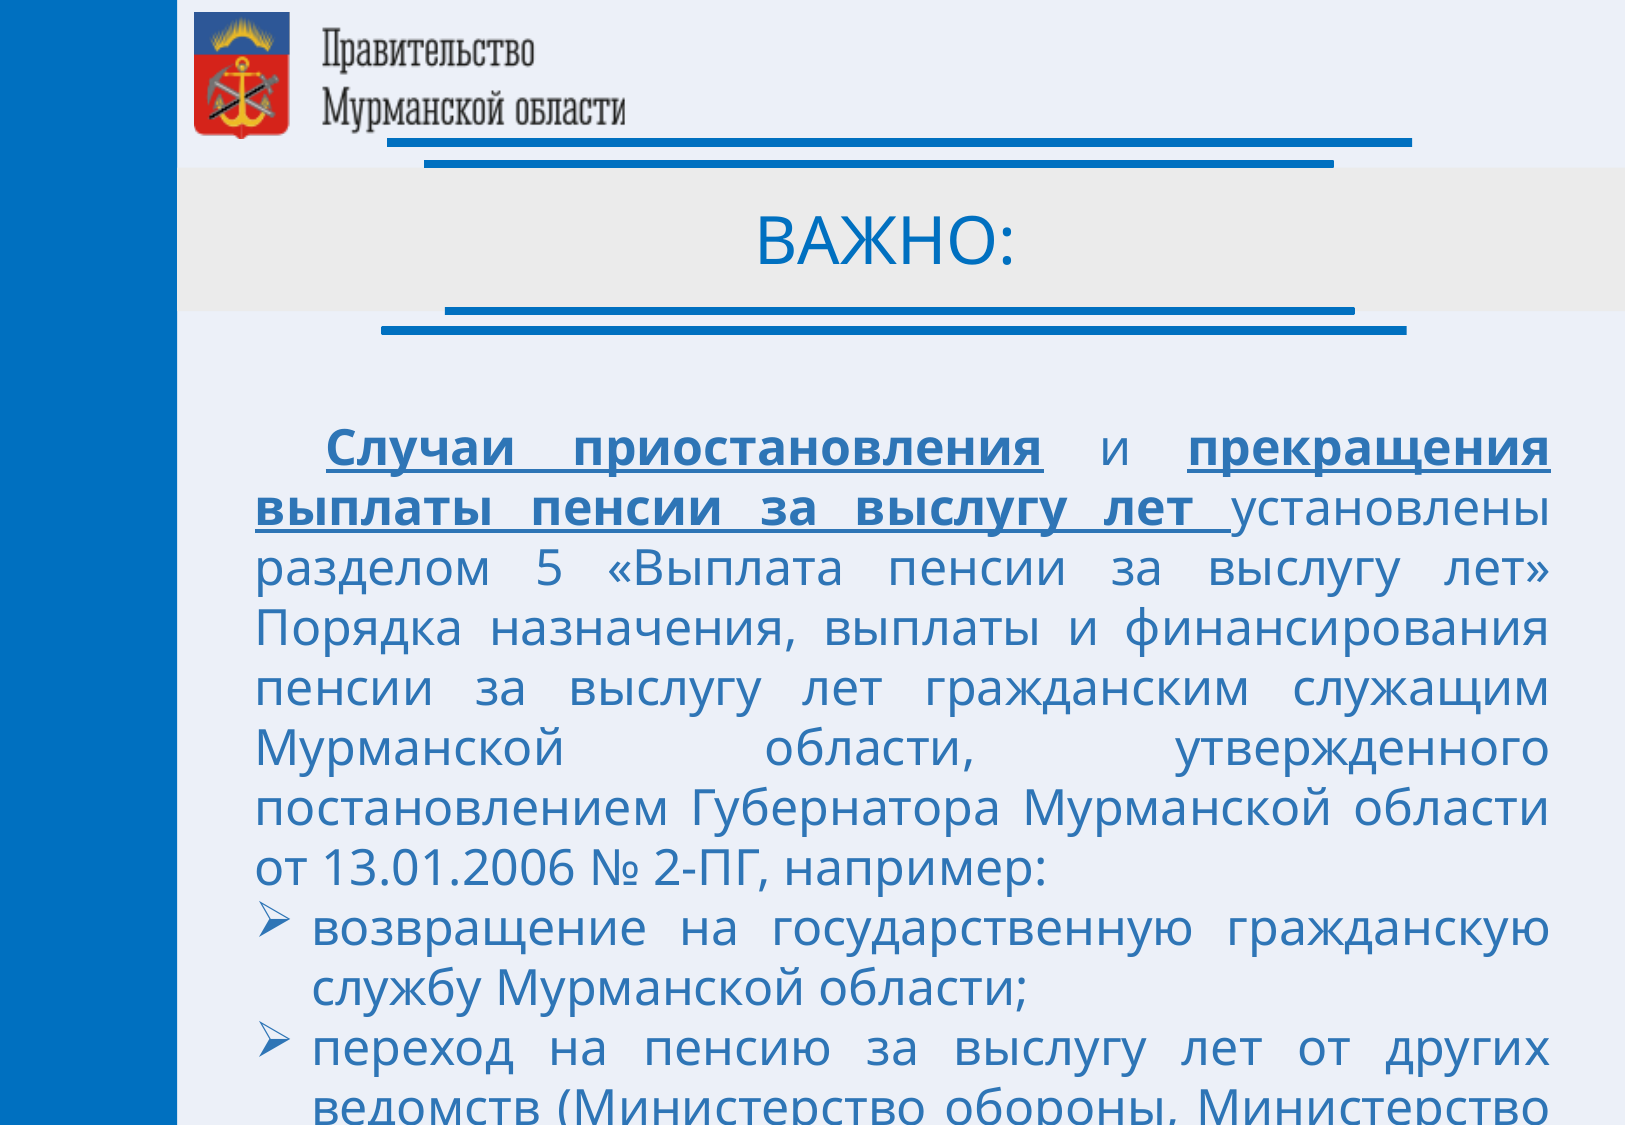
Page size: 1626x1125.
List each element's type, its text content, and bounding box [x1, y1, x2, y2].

text_box [444, 306, 1356, 316]
text_box [386, 138, 1413, 147]
text_box [381, 326, 1408, 335]
text_box [423, 159, 1335, 169]
text_box Случаи приостановления и прекращения выплаты пенсии за выслугу лет установлены разделом 5 «Выплата пенсии за выслугу лет» Порядка назначения, выплаты и финансирования пенсии за выслугу лет гражданским служащим Мурманской области, утвержденного постановлением Губернатора Мурманской области от 13.01.2006 № 2-ПГ, например: возвращение на государственную гражданскую службу Мурманской области; переход на пенсию за выслугу лет от других ведомств (Министерство обороны, Министерство внутренних дел, Федеральная служба безопасности) и др. [222, 408, 1567, 1125]
text_box [0, 0, 178, 1125]
picture [194, 12, 625, 139]
text_box ВАЖНО: [185, 190, 1621, 286]
text_box [176, 167, 1625, 312]
